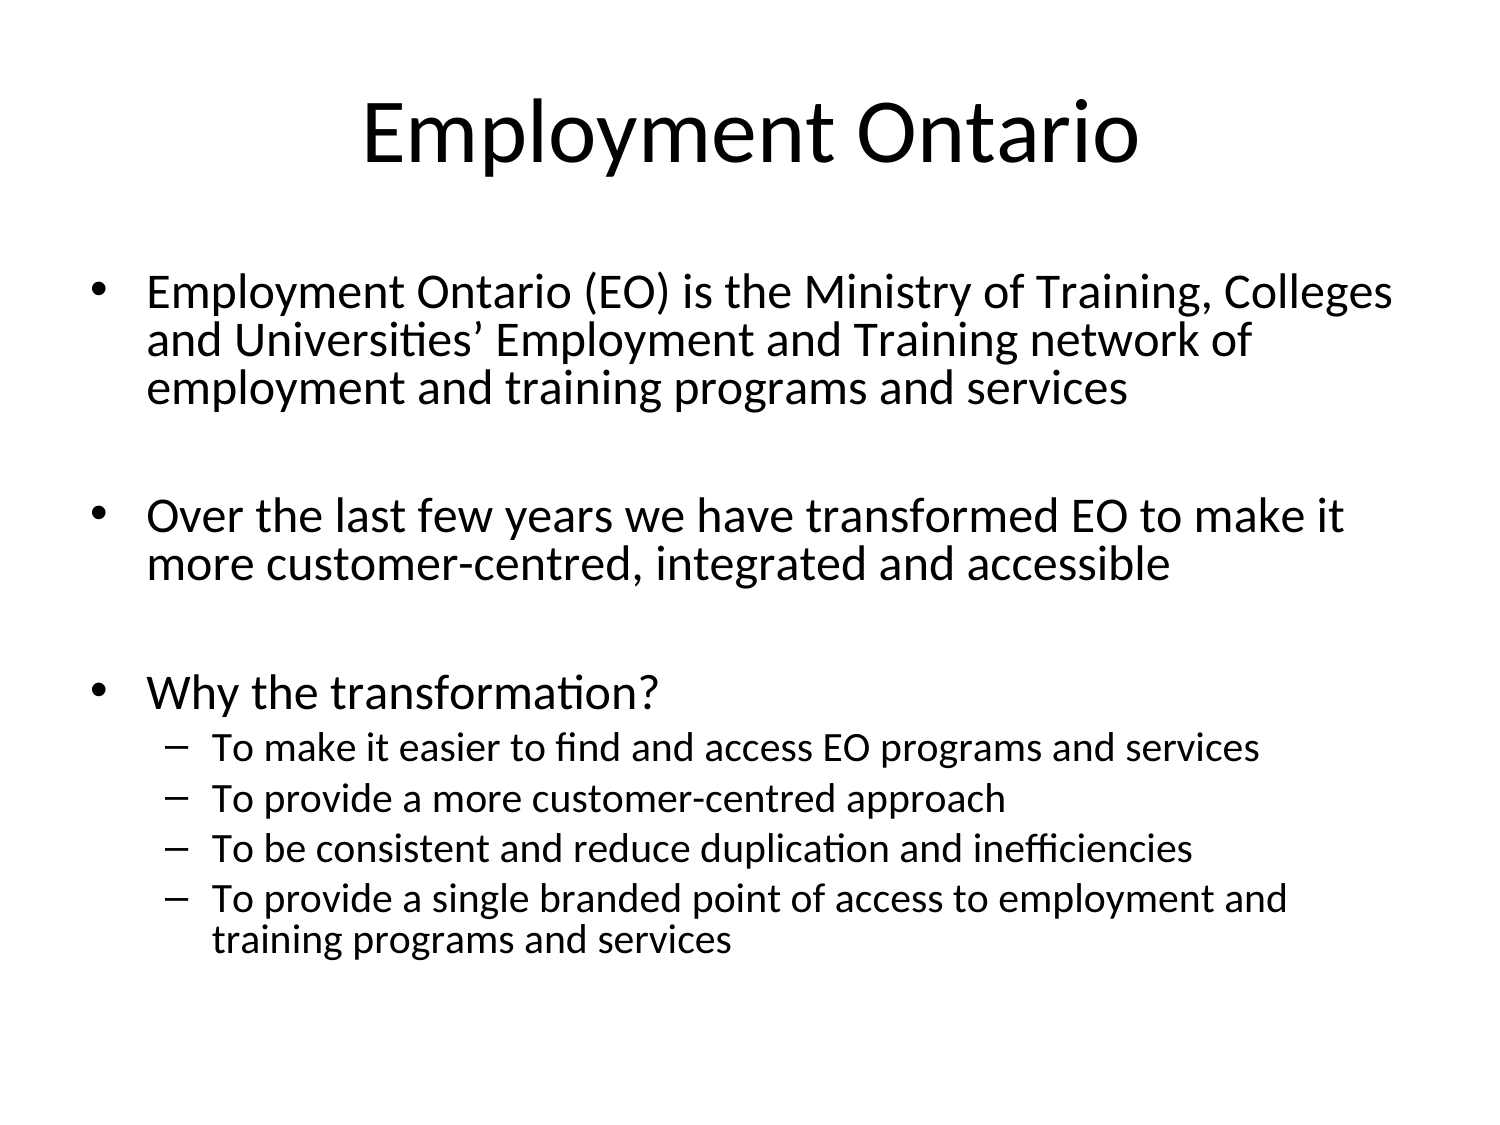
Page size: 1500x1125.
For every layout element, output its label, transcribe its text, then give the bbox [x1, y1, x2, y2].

title Employment Ontario [76, 54, 1427, 198]
list Employment Ontario (EO) is the Ministry of Training, Colleges and Universities’ Employment and Training network of employment and training programs and services Over the last few years we have transformed EO to make it more customer-centred, integrated and accessible Why the transformation? To make it easier to find and access EO programs and services To provide a more customer-centred approach To be consistent and reduce duplication and inefficiencies To provide a single branded point of access to employment and training programs and services [75, 262, 1425, 1005]
